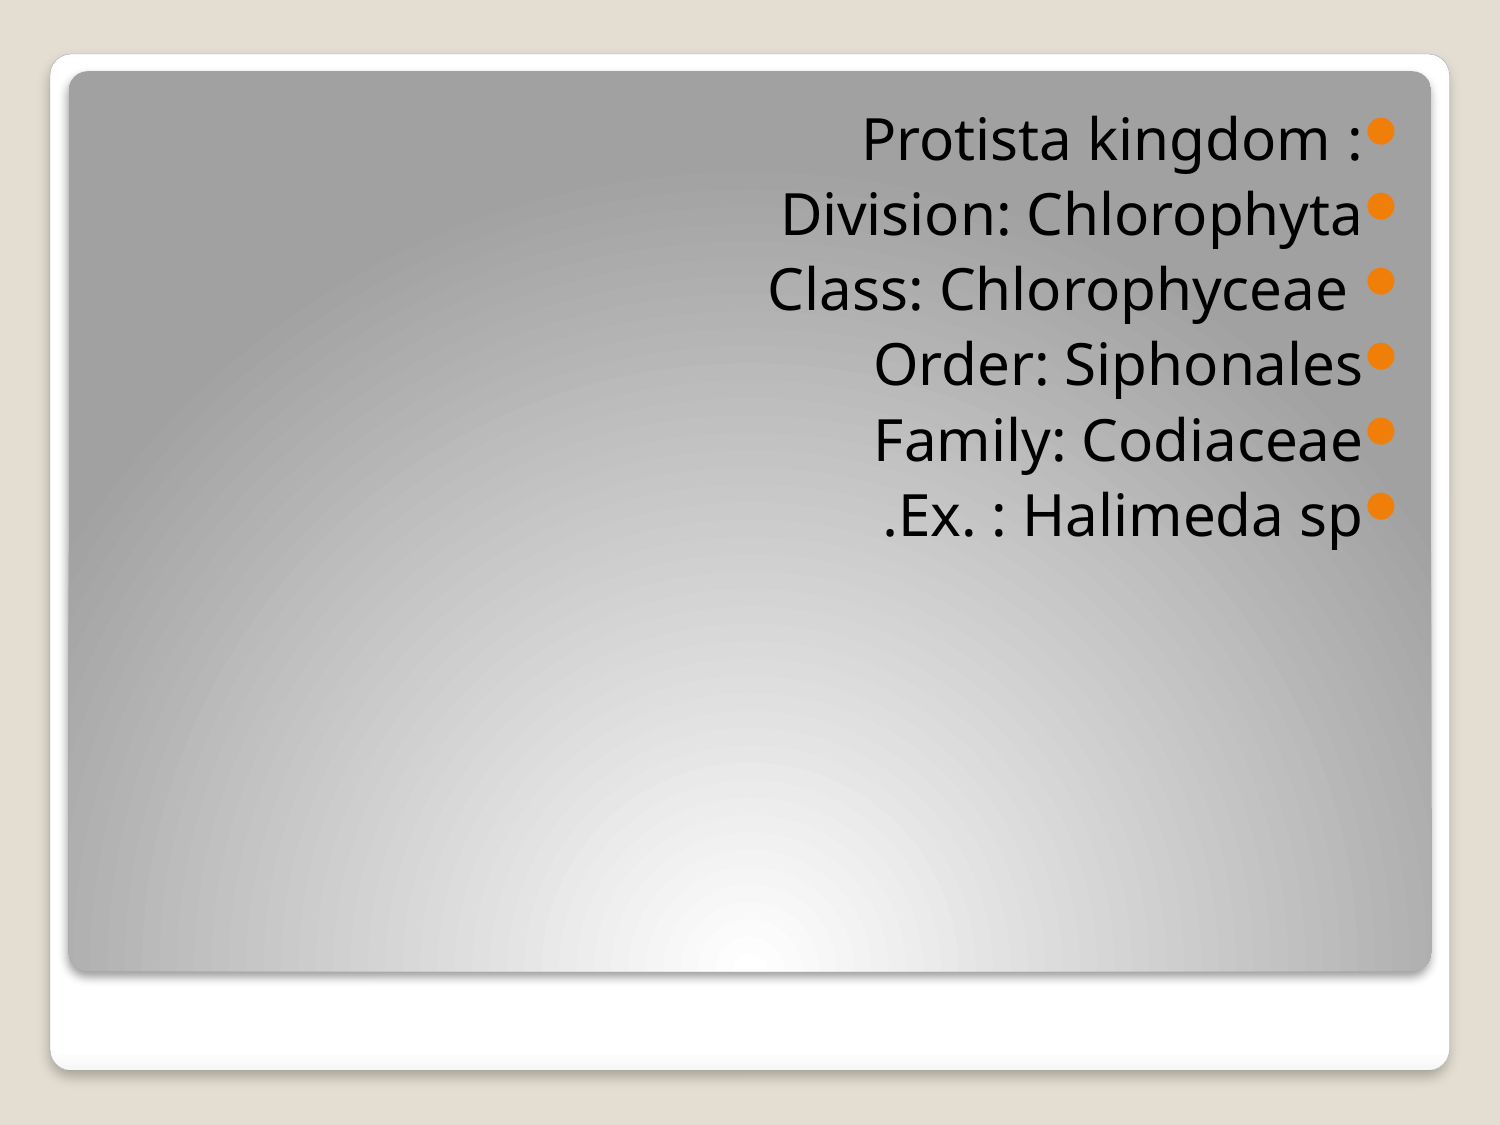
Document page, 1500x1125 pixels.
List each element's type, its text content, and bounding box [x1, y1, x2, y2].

list : Protista kingdom Division: Chlorophyta Class: Chlorophyceae Order: Siphonales Family: Codiaceae Ex. : Halimeda sp. [82, 86, 1425, 774]
